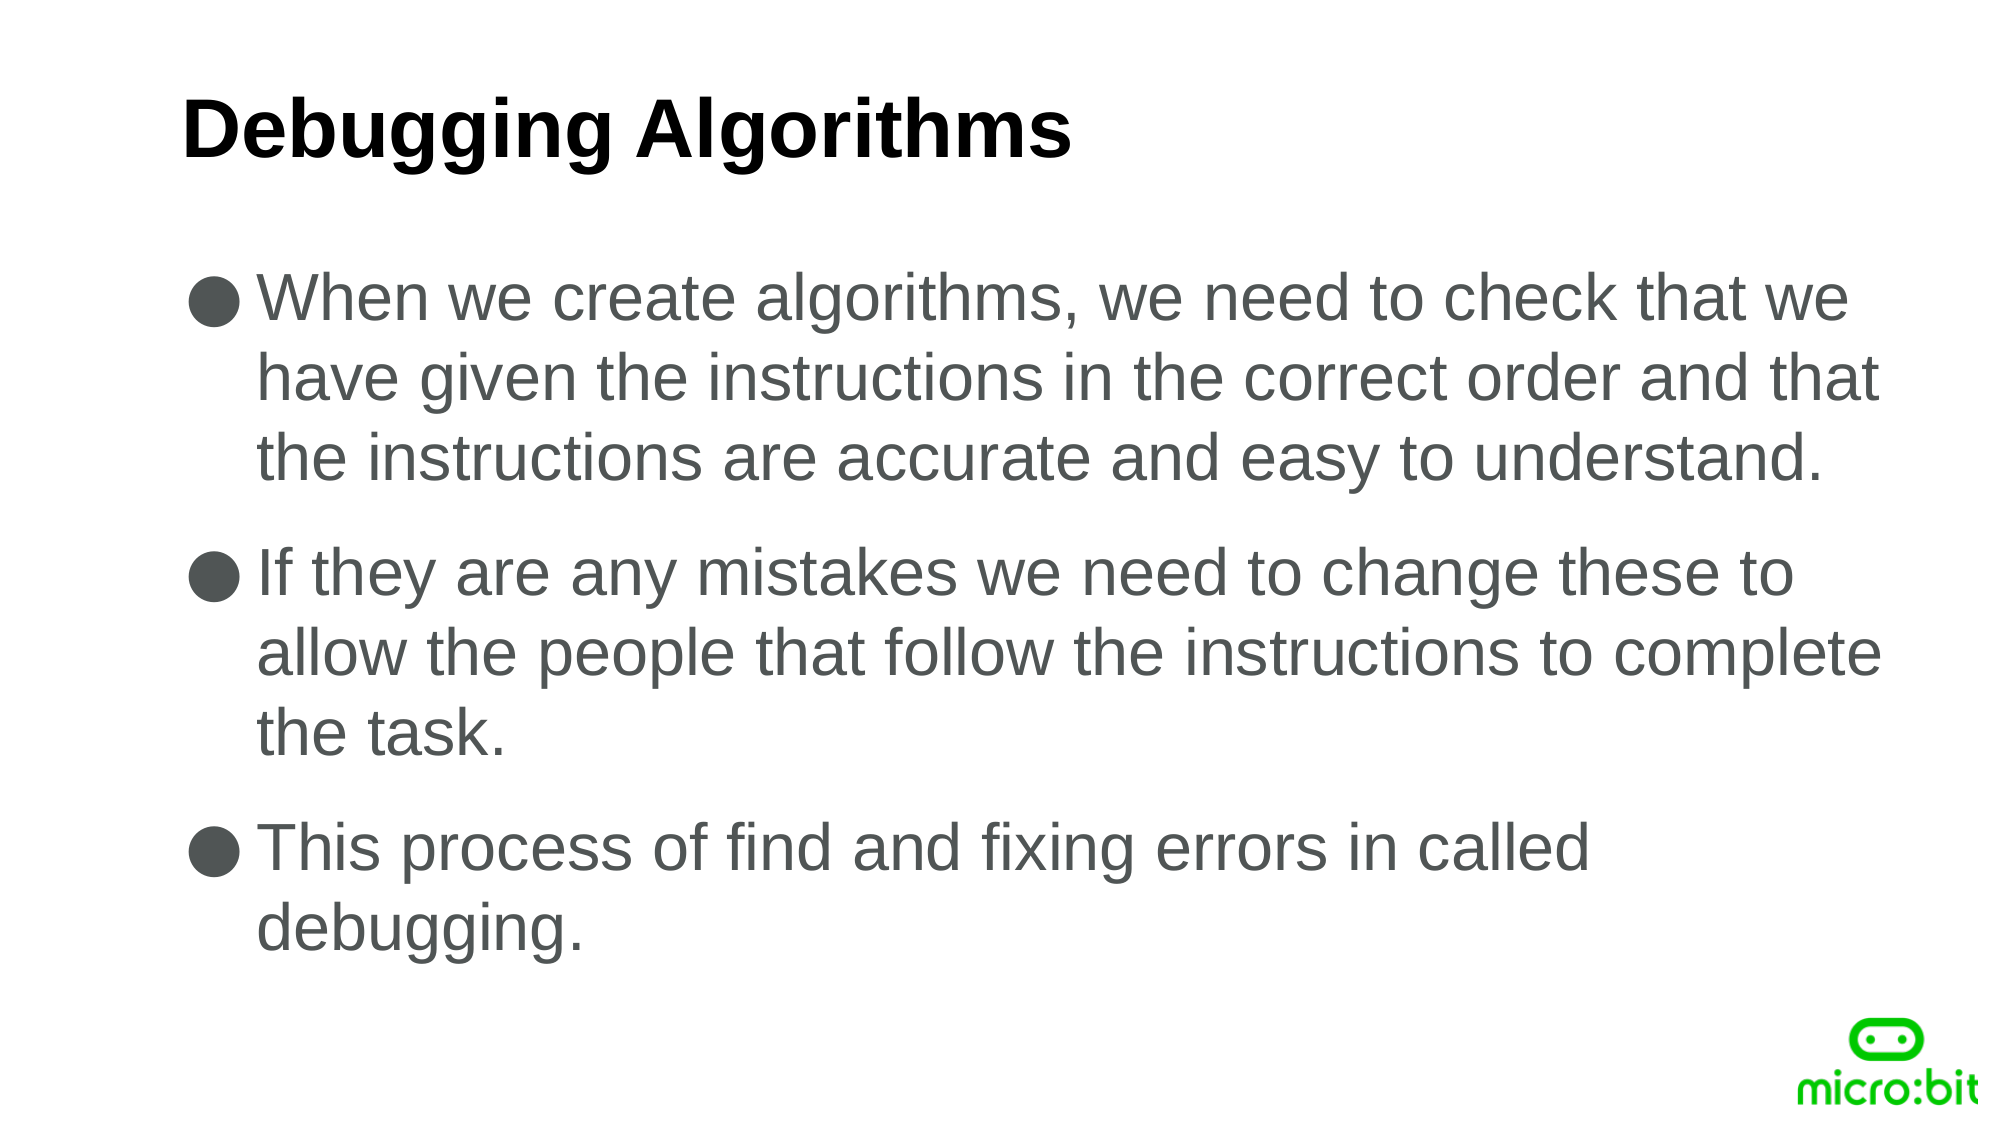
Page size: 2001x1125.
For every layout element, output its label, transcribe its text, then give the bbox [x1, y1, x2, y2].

text_box Debugging Algorithms When we create algorithms, we need to check that we have given the instructions in the correct order and that the instructions are accurate and easy to understand. If they are any mistakes we need to change these to allow the people that follow the instructions to complete the task. This process of find and fixing errors in called debugging. [166, 60, 1918, 884]
picture [1797, 1017, 1978, 1106]
